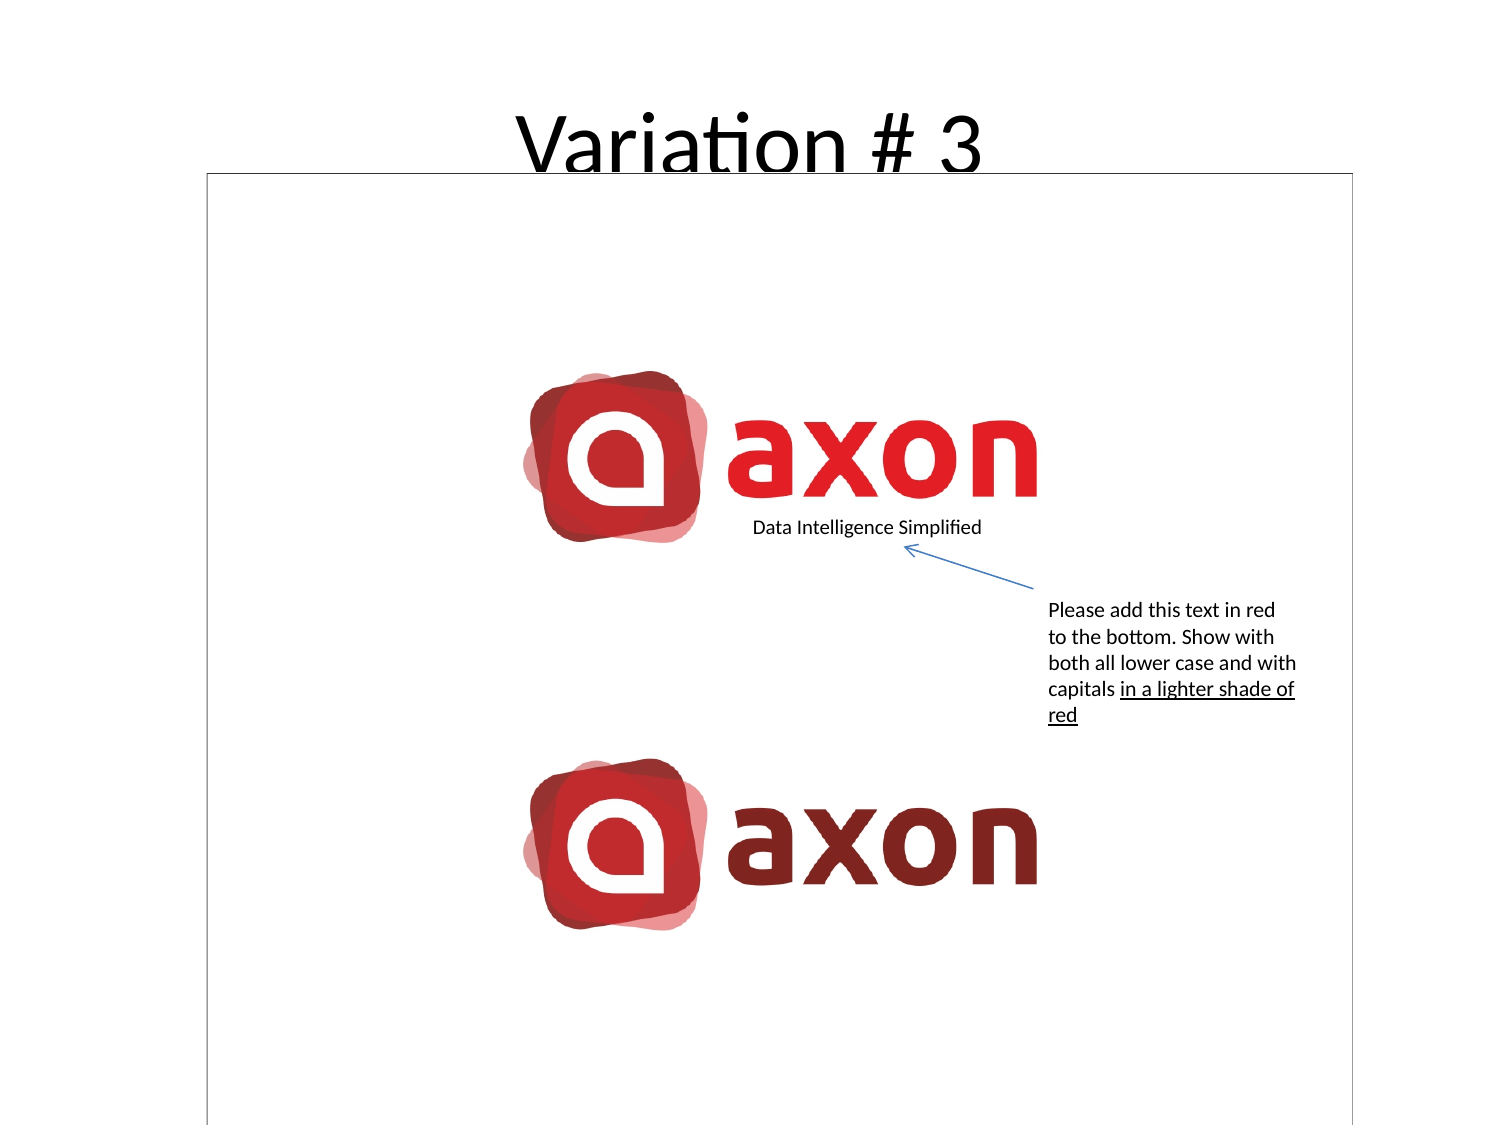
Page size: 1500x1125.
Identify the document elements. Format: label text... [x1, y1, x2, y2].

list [206, 172, 1353, 1125]
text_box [903, 546, 1034, 589]
title Variation # 3 [75, 45, 1425, 233]
